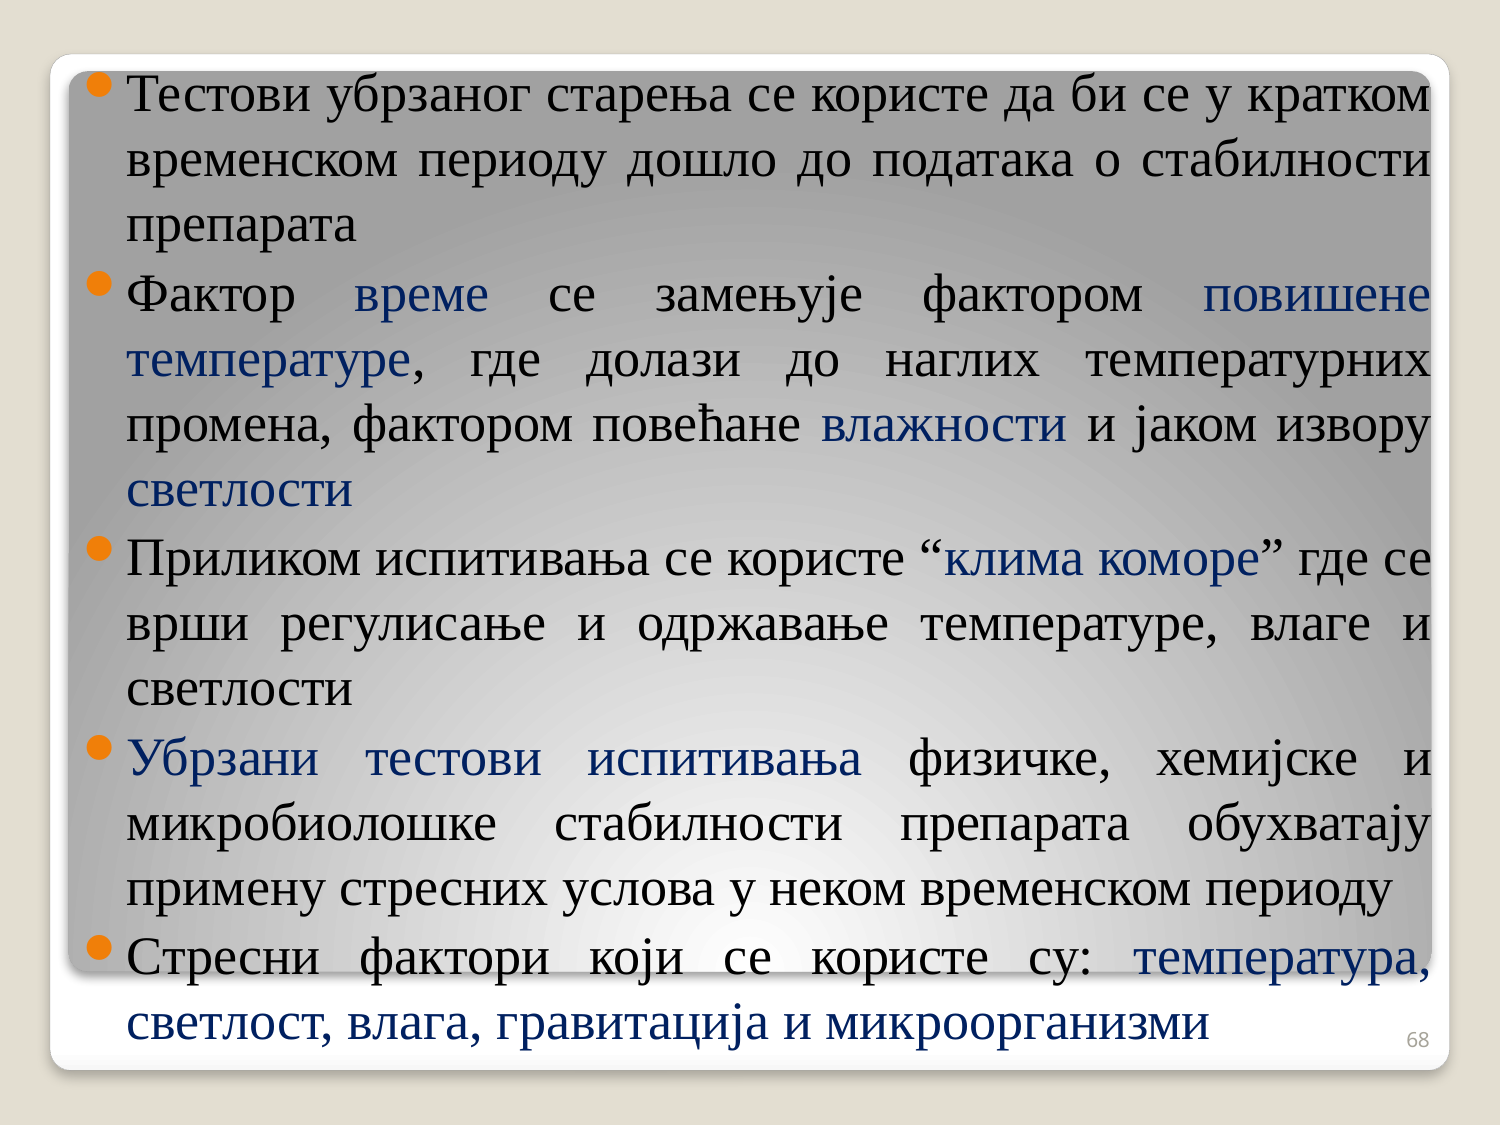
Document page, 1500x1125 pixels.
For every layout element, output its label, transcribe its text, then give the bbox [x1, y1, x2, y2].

list Тестови убрзаног старења се користе да би се у кратком временском периоду дошло до података о стабилности препарата Фактор време се замењује фактором повишене температуре, где долази до наглих температурних промена, фактором повећане влажности и јаком извору светлости Приликом испитивања се користе “клима коморе” где се врши регулисање и одржавање температуре, влаге и светлости Убрзани тестови испитивања физичке, хемијске и микробиолошке стабилности препарата обухватају примену стресних услова у неком временском периоду Стресни фактори који се користе су: температура, светлост, влага, гравитација и микроорганизми [53, 42, 1447, 1071]
slide_number 68 [1369, 1002, 1445, 1063]
